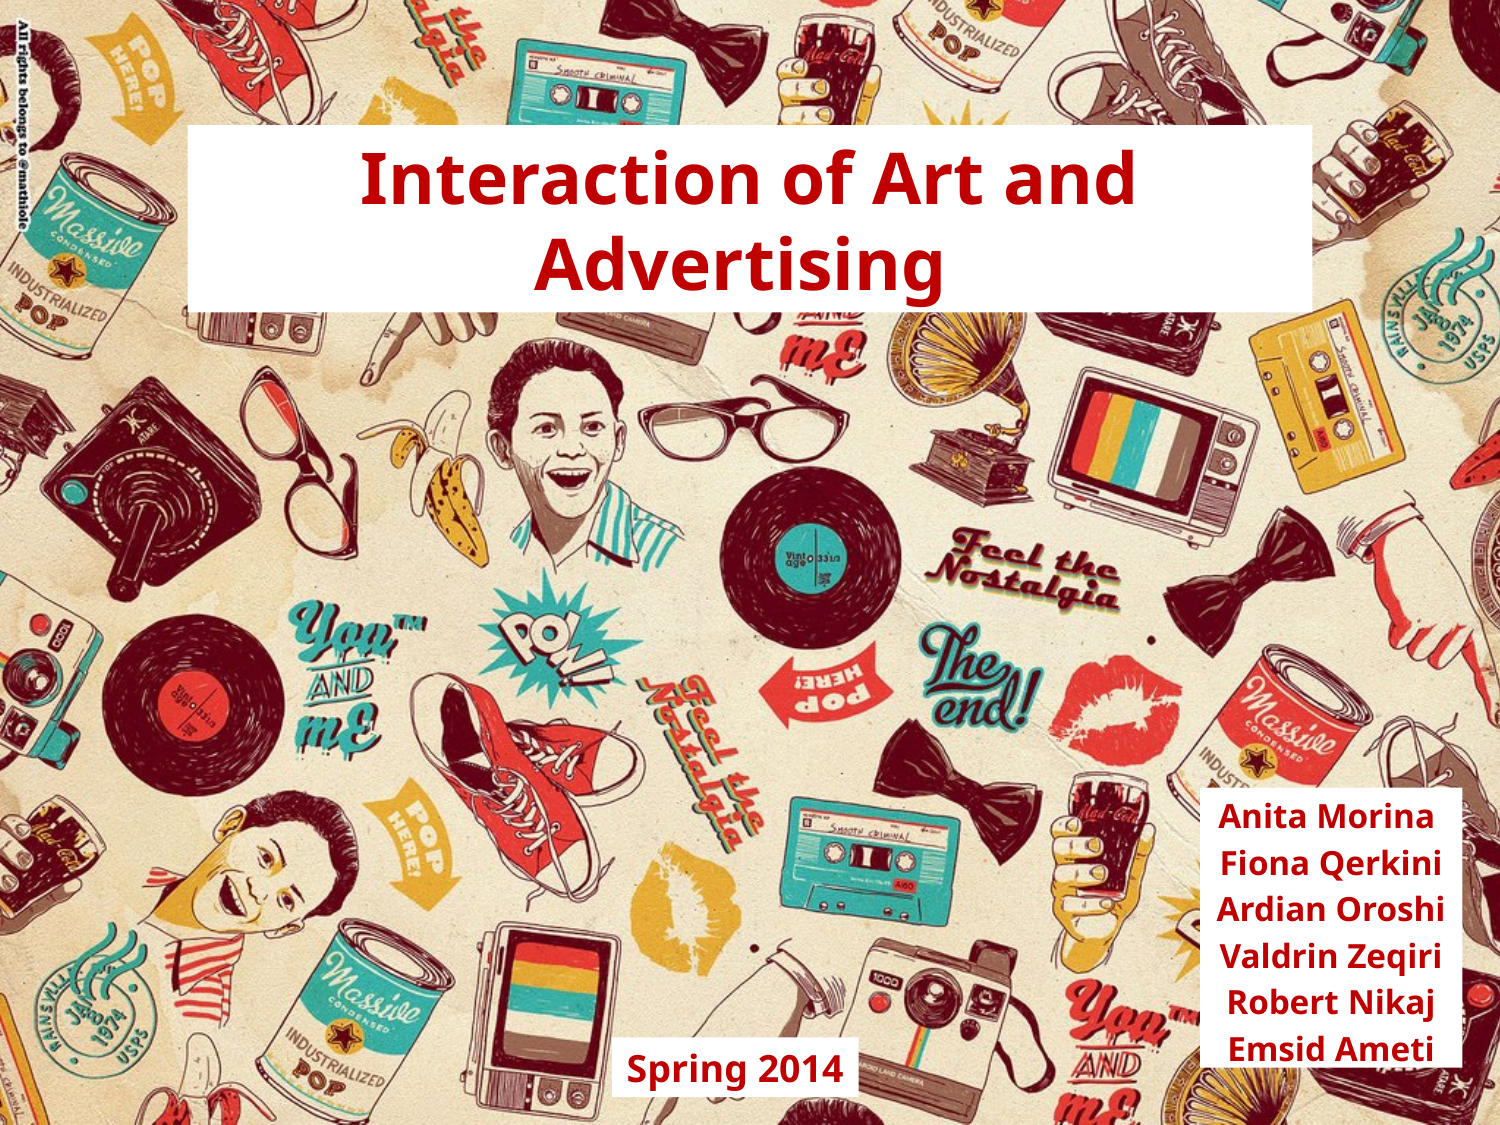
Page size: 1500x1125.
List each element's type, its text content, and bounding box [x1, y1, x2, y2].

picture [0, 0, 1500, 1125]
title Interaction of Art and Advertising [187, 125, 1313, 313]
subtitle Anita Morina Fiona Qerkini Ardian Oroshi Valdrin Zeqiri Robert Nikaj Emsid Ameti [1200, 787, 1463, 1068]
text_box Spring 2014 [611, 1037, 859, 1098]
